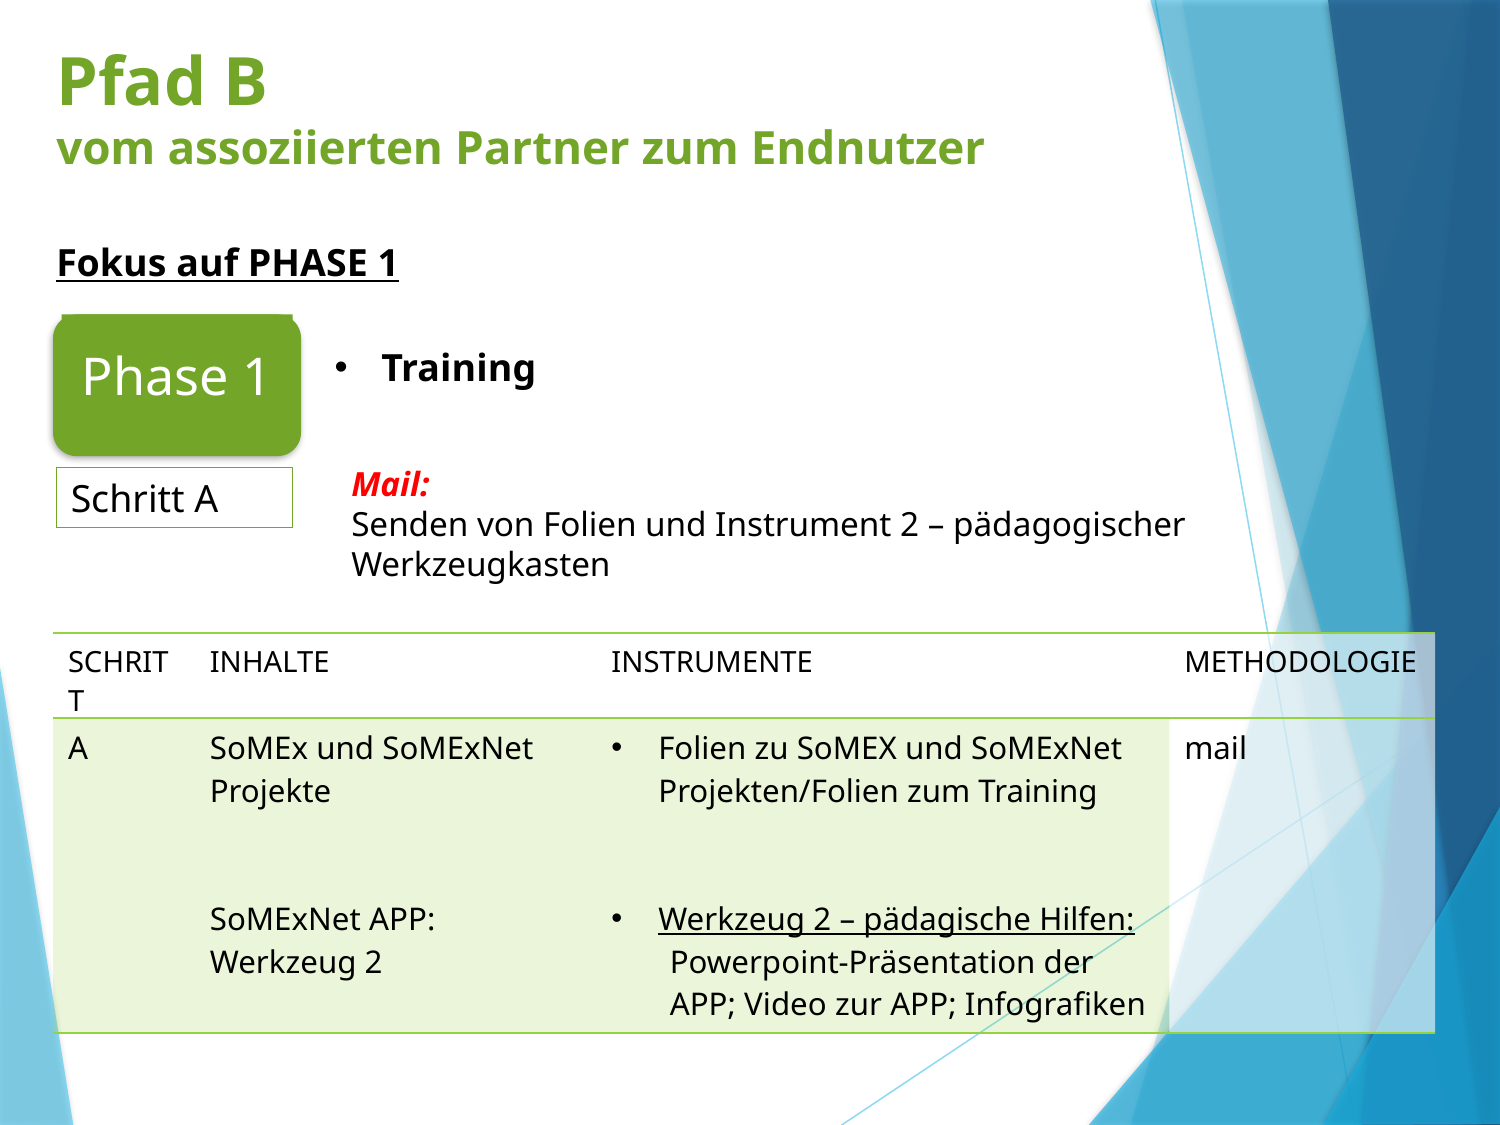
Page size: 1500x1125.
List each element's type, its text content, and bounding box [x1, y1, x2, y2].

table_header INSTRUMENTE [596, 634, 1169, 717]
table_header SCHRITT [53, 634, 195, 717]
table_cell Folien zu SoMEX und SoMExNet Projekten/Folien zum Training Werkzeug 2 – pädagische Hilfen: Powerpoint-Präsentation der APP; Video zur APP; Infografiken [596, 719, 1169, 1032]
table_cell SoMEx und SoMExNet Projekte SoMExNet APP: Werkzeug 2 [195, 719, 596, 1032]
table_cell A [53, 719, 195, 1032]
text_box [324, 302, 1500, 432]
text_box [52, 313, 302, 457]
text_box Fokus auf PHASE 1 [41, 231, 1187, 300]
table_header INHALTE [195, 634, 596, 717]
table_header METHODOLOGIE [1169, 634, 1435, 717]
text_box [55, 455, 1294, 593]
title Pfad B vom assoziierten Partner zum Endnutzer [41, 30, 1415, 114]
table_cell mail [1169, 719, 1435, 1032]
